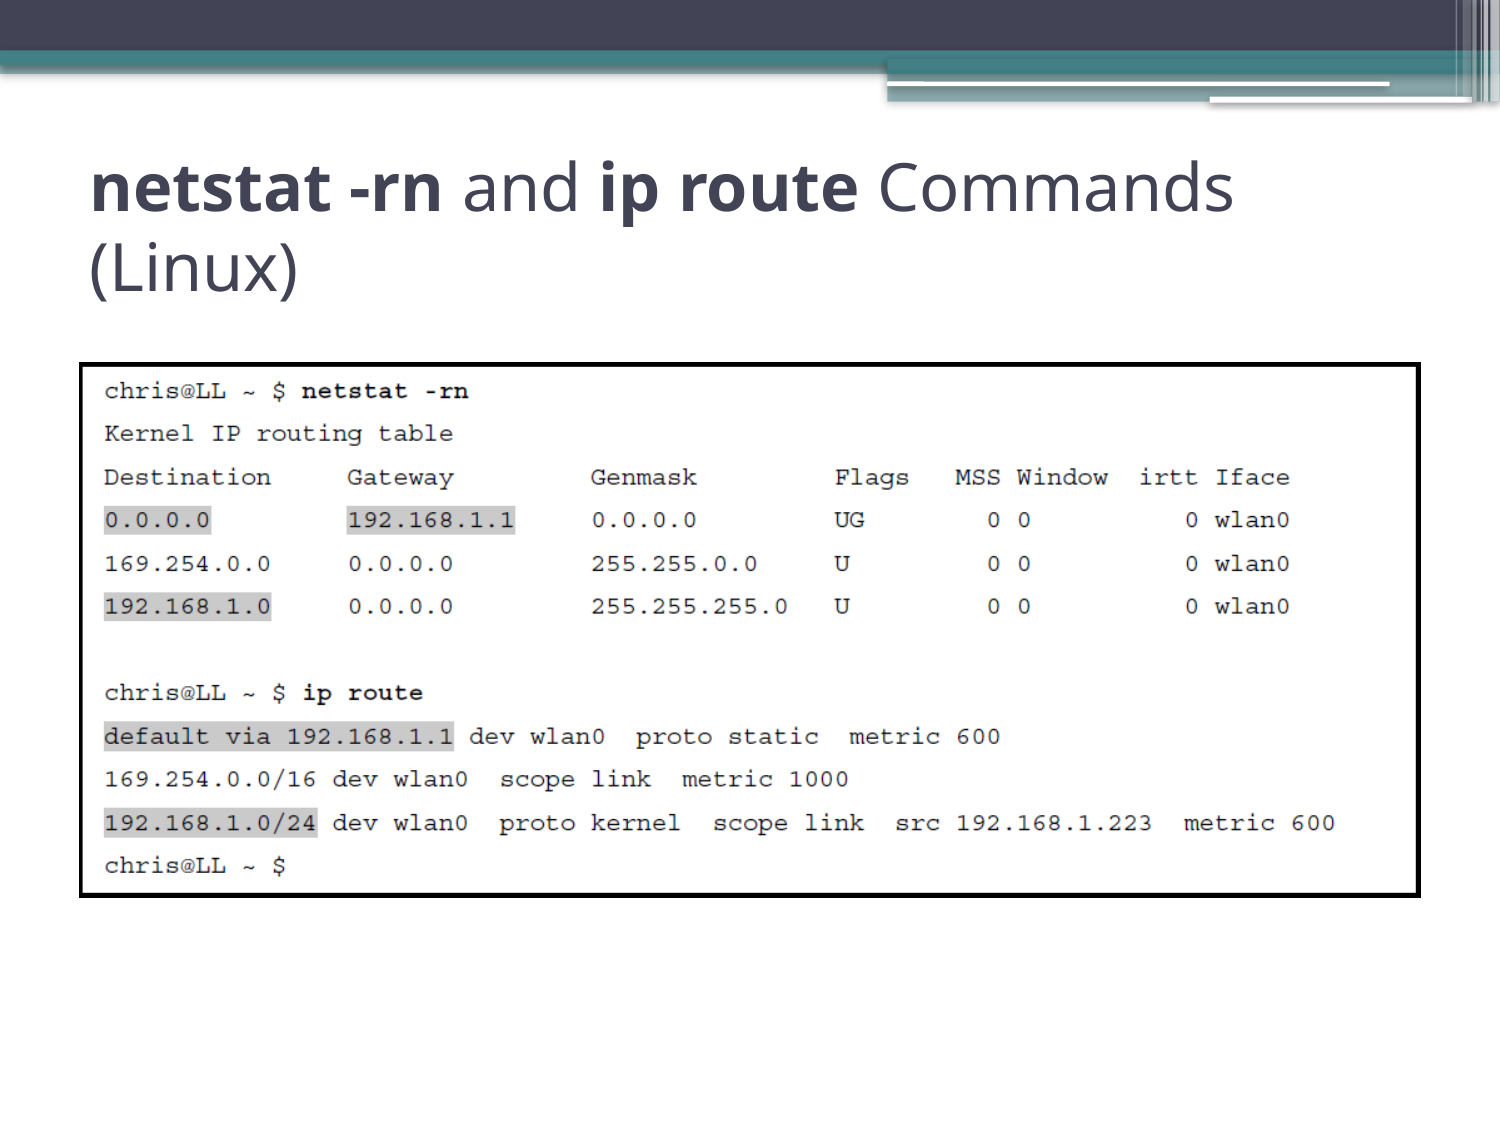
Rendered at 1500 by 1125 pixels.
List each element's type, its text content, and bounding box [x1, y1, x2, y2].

title netstat -rn and ip route Commands (Linux) [75, 137, 1425, 313]
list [78, 362, 1421, 898]
